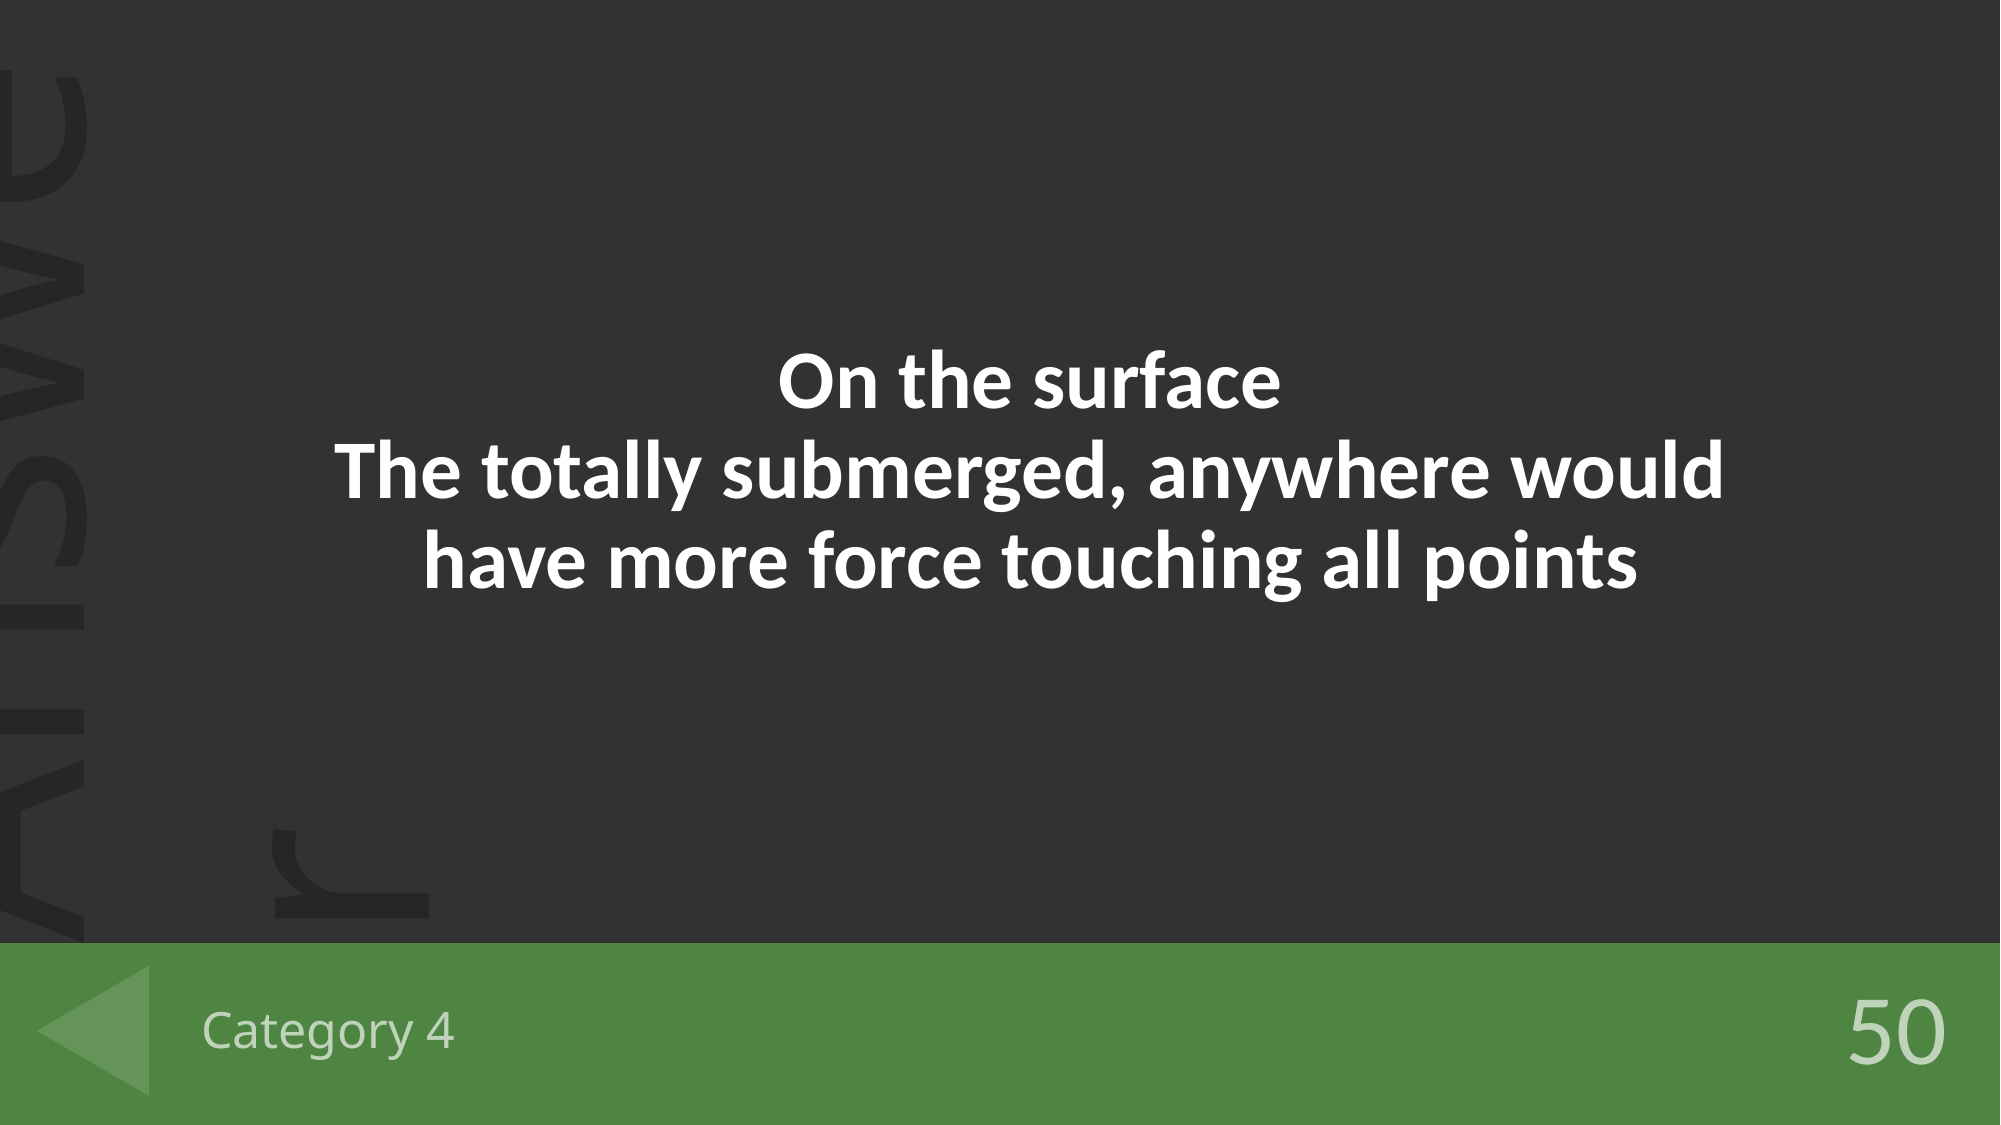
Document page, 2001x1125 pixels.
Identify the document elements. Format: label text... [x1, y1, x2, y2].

list 50 [1494, 967, 1963, 1097]
list On the surface The totally submerged, anywhere would have more force touching all points [302, 307, 1760, 636]
title Category 4 [185, 967, 1494, 1097]
